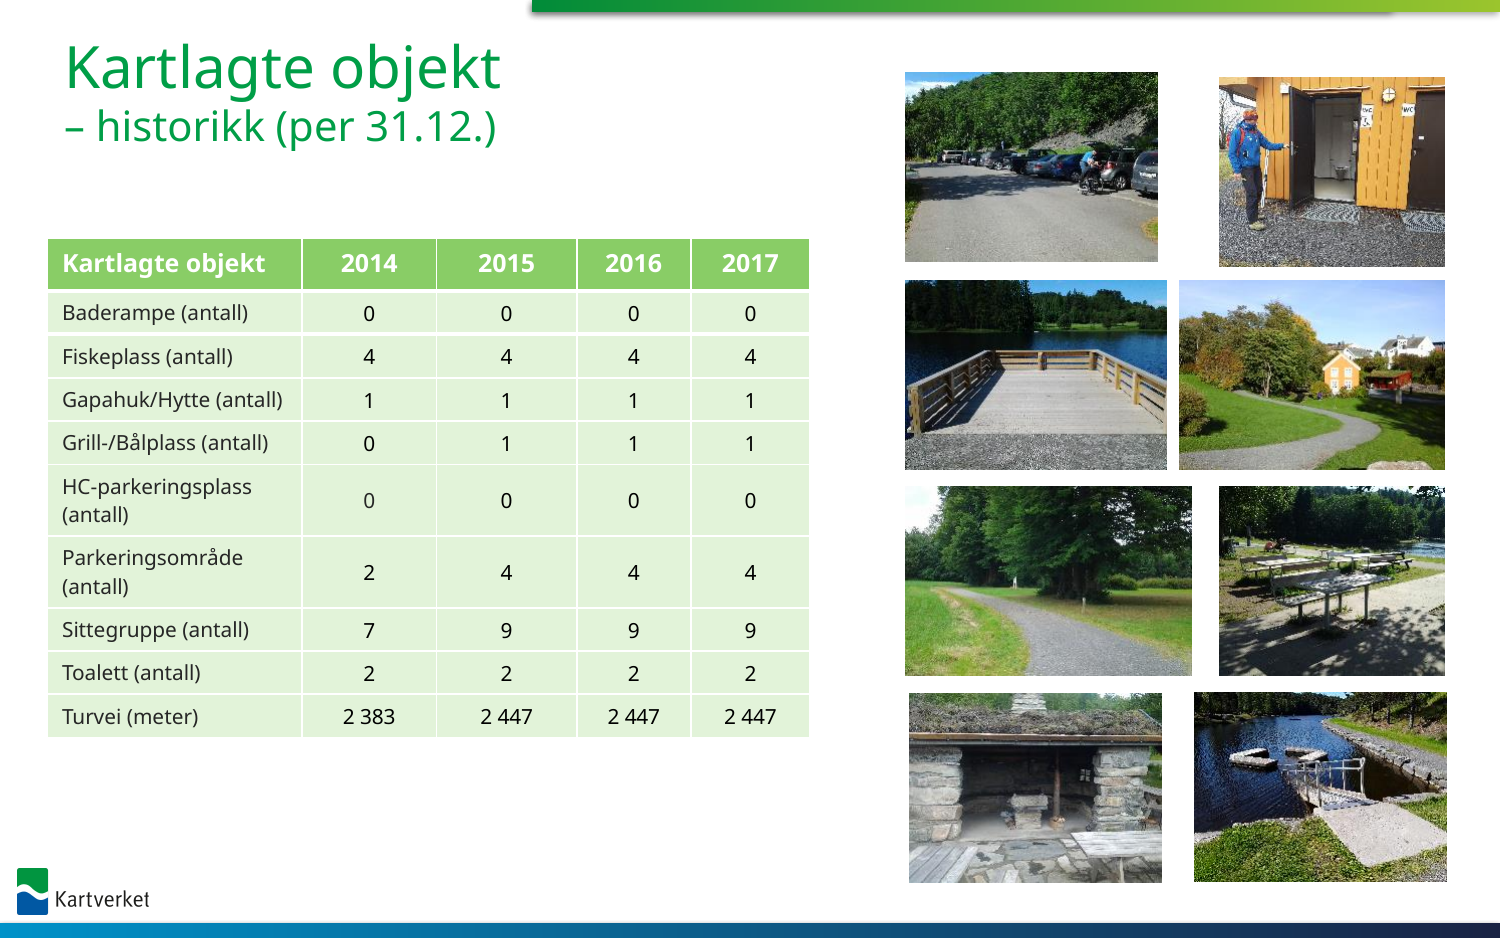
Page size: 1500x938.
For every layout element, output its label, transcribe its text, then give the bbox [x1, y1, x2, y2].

table_cell Toalett (antall) [48, 652, 301, 693]
table_cell 4 [437, 336, 576, 377]
table_cell 0 [303, 293, 436, 332]
table_cell Gapahuk/Hytte (antall) [48, 379, 301, 420]
table_cell Grill-/Bålplass (antall) [48, 422, 301, 464]
table_cell 4 [437, 537, 576, 607]
picture [1219, 77, 1445, 267]
table_cell 0 [303, 465, 436, 535]
table_cell 4 [692, 537, 809, 607]
picture [909, 693, 1163, 884]
table_header 2015 [437, 239, 576, 289]
table_header 2017 [692, 239, 809, 289]
picture [905, 72, 1158, 262]
table_cell 1 [578, 422, 690, 464]
picture [1179, 280, 1445, 470]
table_cell 1 [437, 422, 576, 464]
table_cell 2 [303, 537, 436, 607]
table_header Kartlagte objekt [48, 239, 301, 289]
text_box Kartlagte objekt – historikk (per 31.12.) [49, 14, 1431, 158]
table_cell 0 [437, 465, 576, 535]
table_cell 2 [692, 652, 809, 693]
table_cell 4 [303, 336, 436, 377]
table_cell 7 [303, 609, 436, 650]
table_cell 4 [692, 336, 809, 377]
table_cell 1 [692, 422, 809, 464]
table_header 2014 [303, 239, 436, 289]
table_cell 9 [692, 609, 809, 650]
table_cell 2 447 [437, 695, 576, 737]
table_cell Fiskeplass (antall) [48, 336, 301, 377]
table_cell 2 [578, 652, 690, 693]
table_cell 0 [692, 293, 809, 332]
table_cell 2 [437, 652, 576, 693]
picture [1219, 486, 1445, 676]
table_cell 9 [578, 609, 690, 650]
table_cell 1 [578, 379, 690, 420]
picture [905, 486, 1193, 676]
table_cell 2 383 [303, 695, 436, 737]
table_cell 4 [578, 336, 690, 377]
table_cell 0 [437, 293, 576, 332]
table_cell 0 [303, 422, 436, 464]
table_cell Parkeringsområde (antall) [48, 537, 301, 607]
table_cell 2 447 [578, 695, 690, 737]
table_cell 0 [578, 293, 690, 332]
table_header 2016 [578, 239, 690, 289]
table_cell 0 [578, 465, 690, 535]
picture [1194, 692, 1448, 882]
table_cell 0 [692, 465, 809, 535]
table_cell 1 [692, 379, 809, 420]
table_cell Baderampe (antall) [48, 293, 301, 332]
table_cell Turvei (meter) [48, 695, 301, 737]
table_cell Sittegruppe (antall) [48, 609, 301, 650]
table_cell 4 [578, 537, 690, 607]
table_cell 1 [303, 379, 436, 420]
table_cell 9 [437, 609, 576, 650]
table_cell 2 447 [692, 695, 809, 737]
table_cell HC-parkeringsplass (antall) [48, 465, 301, 535]
table_cell 1 [437, 379, 576, 420]
table_cell 2 [303, 652, 436, 693]
picture [905, 280, 1167, 470]
